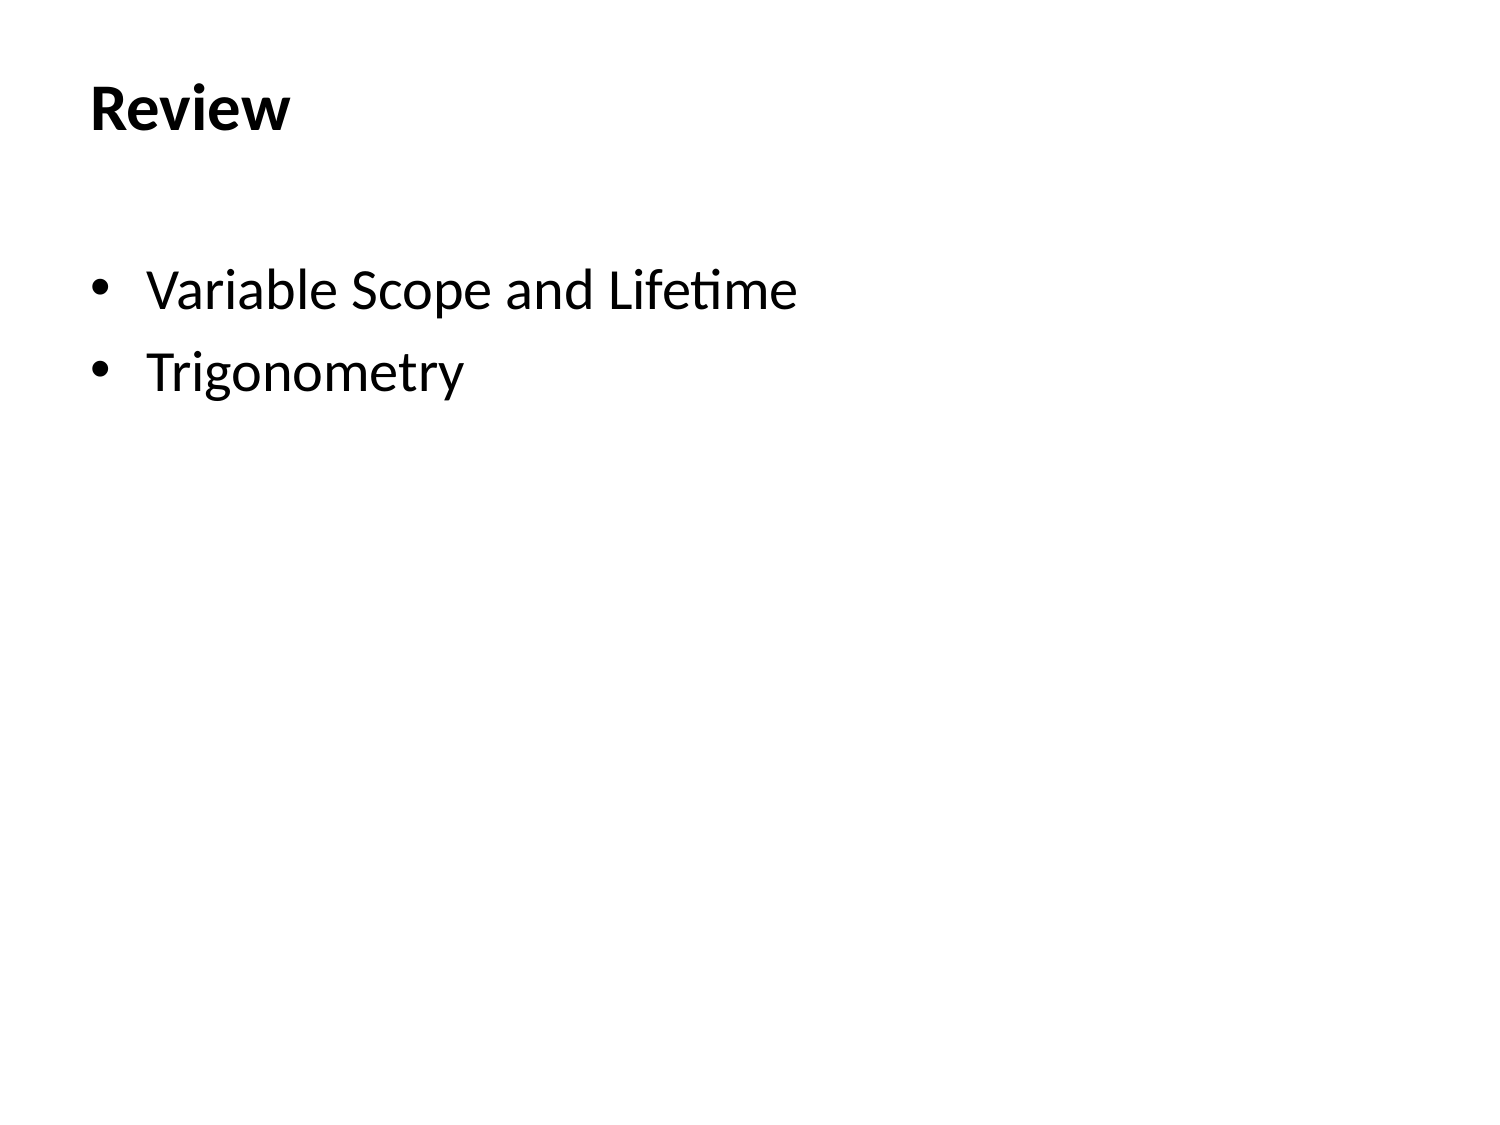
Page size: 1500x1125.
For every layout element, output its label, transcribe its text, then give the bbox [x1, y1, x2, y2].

title Review [74, 44, 1426, 162]
list Variable Scope and Lifetime Trigonometry [74, 162, 1426, 1006]
